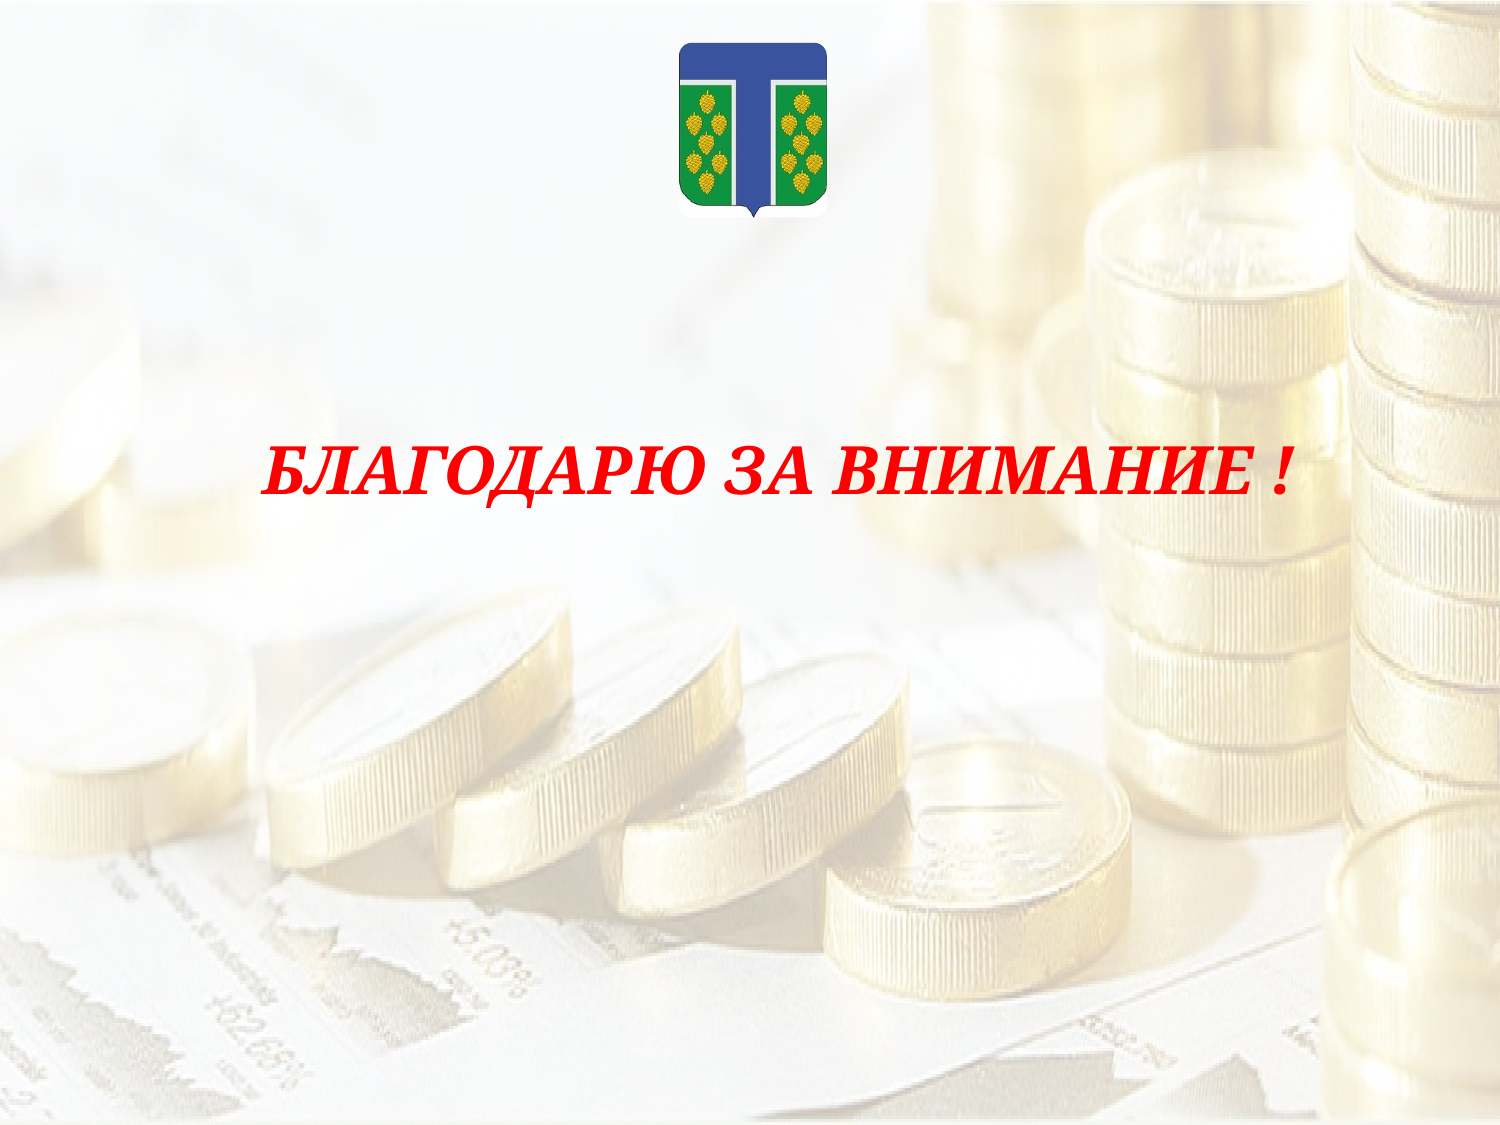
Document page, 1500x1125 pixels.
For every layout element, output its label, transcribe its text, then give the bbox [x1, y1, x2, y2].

text_box БЛАГОДАРЮ ЗА ВНИМАНИЕ ! [206, 420, 1353, 516]
picture [678, 42, 828, 218]
